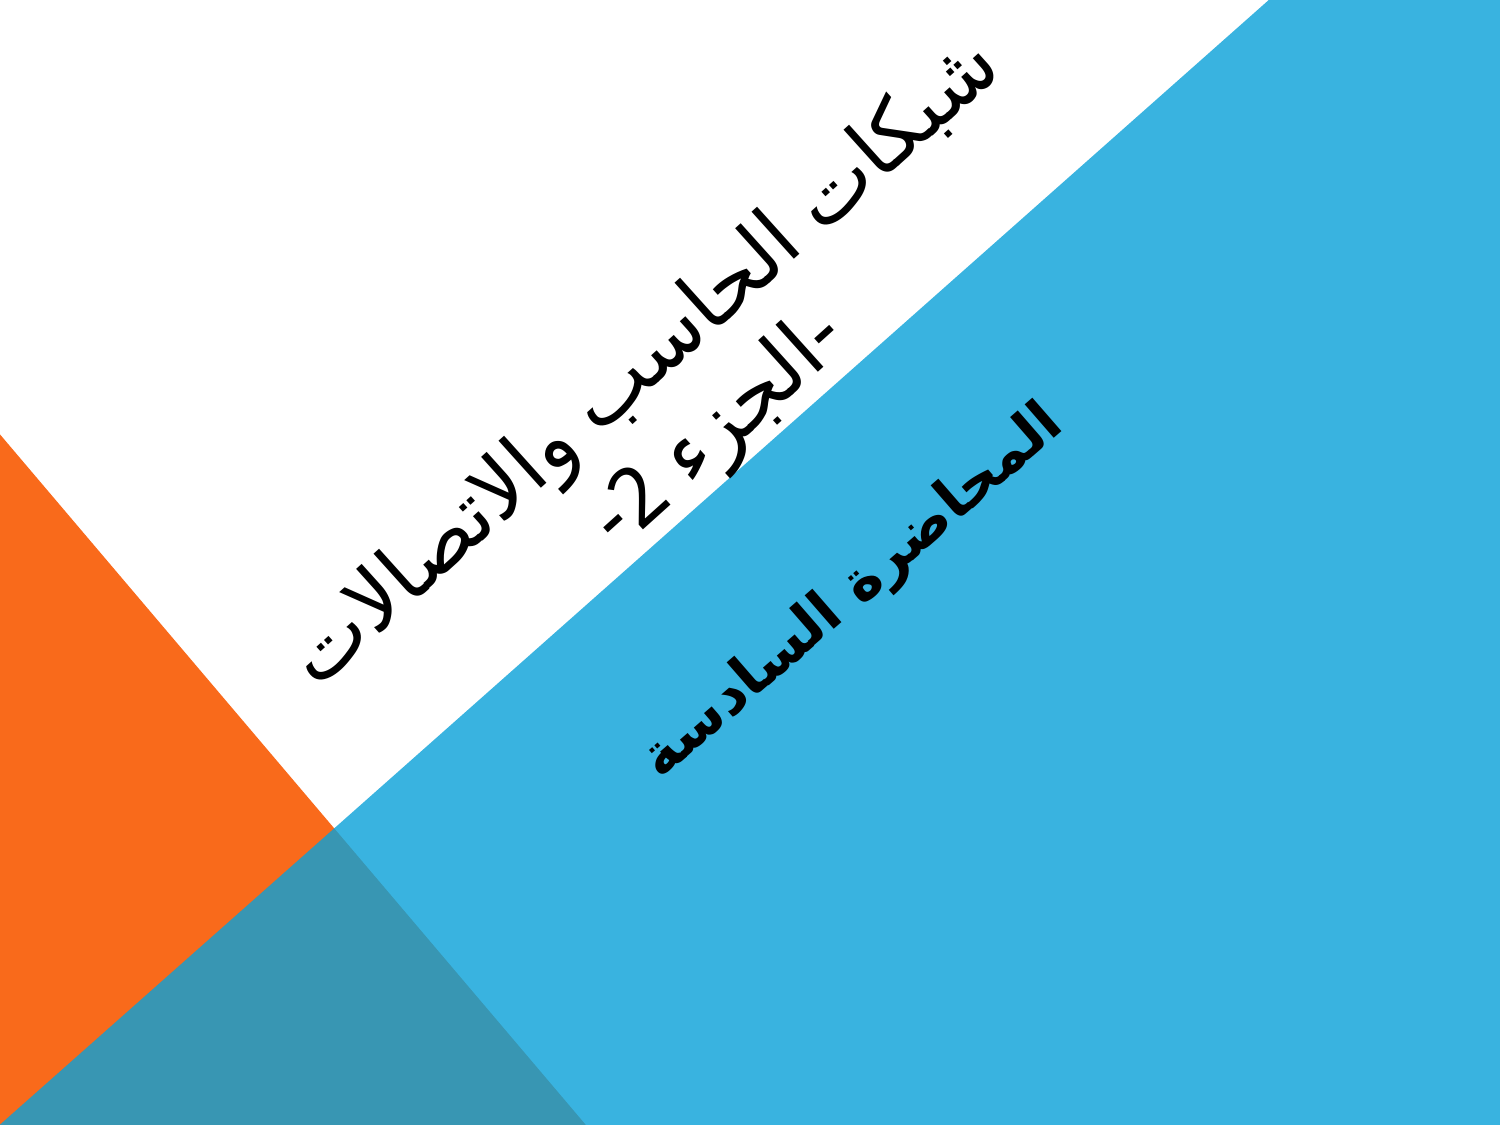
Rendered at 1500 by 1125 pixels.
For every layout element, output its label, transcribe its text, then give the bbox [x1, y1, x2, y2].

subtitle المحاضرة السادسة [420, 208, 1263, 950]
title شبكات الحاسب والاتصالات -الجزء 2- [189, 0, 1150, 825]
